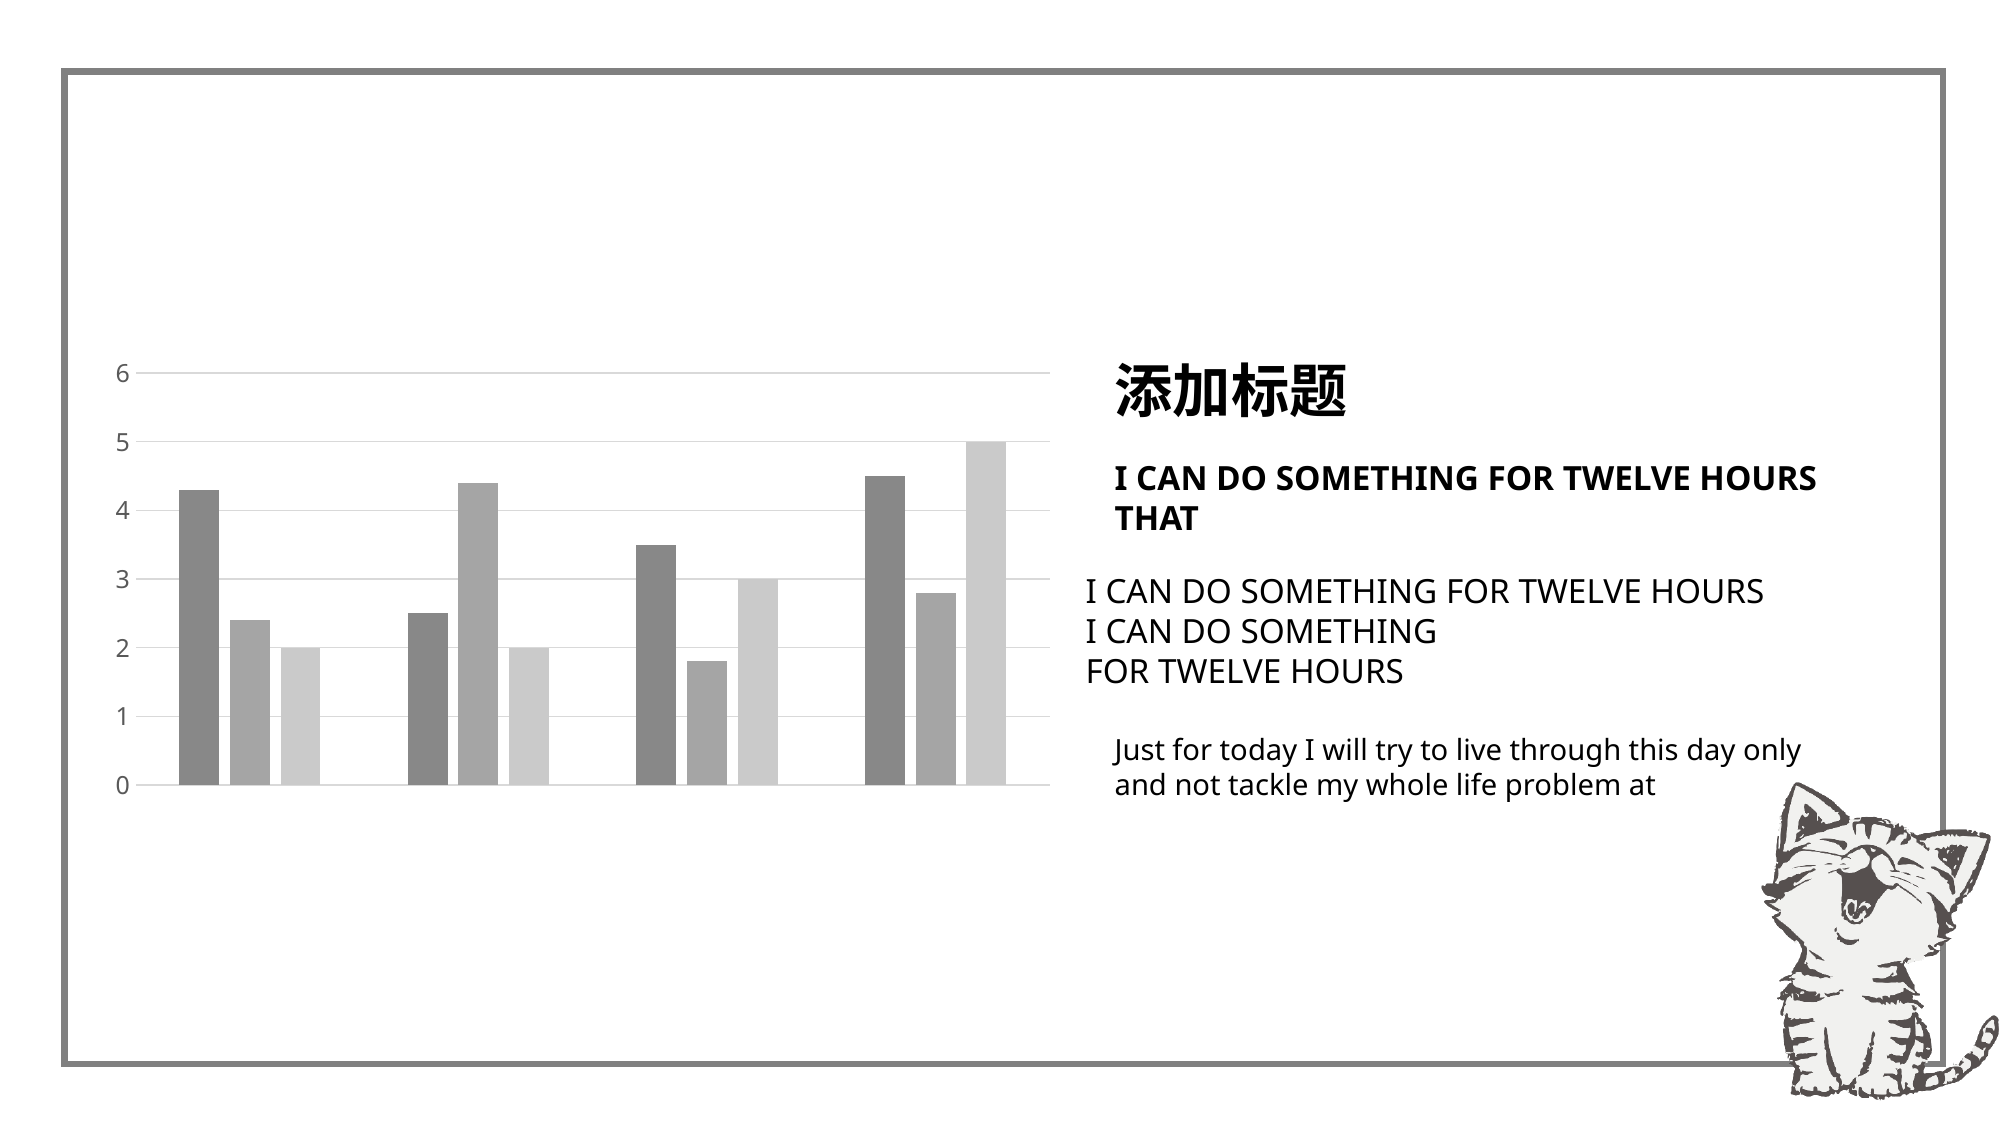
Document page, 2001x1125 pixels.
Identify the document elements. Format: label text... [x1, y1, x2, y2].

text_box [64, 70, 1944, 1065]
text_box I CAN DO SOMETHING FOR TWELVE HOURS I CAN DO SOMETHING FOR TWELVE HOURS [1070, 563, 1781, 698]
text_box I CAN DO SOMETHING FOR TWELVE HOURS THAT [1099, 449, 1871, 545]
text_box Just for today I will try to live through this day only and not tackle my whole life problem at [1099, 723, 1871, 809]
text_box 添加标题 [1099, 346, 1830, 432]
chart [96, 346, 1070, 812]
picture [1673, 733, 2000, 1125]
